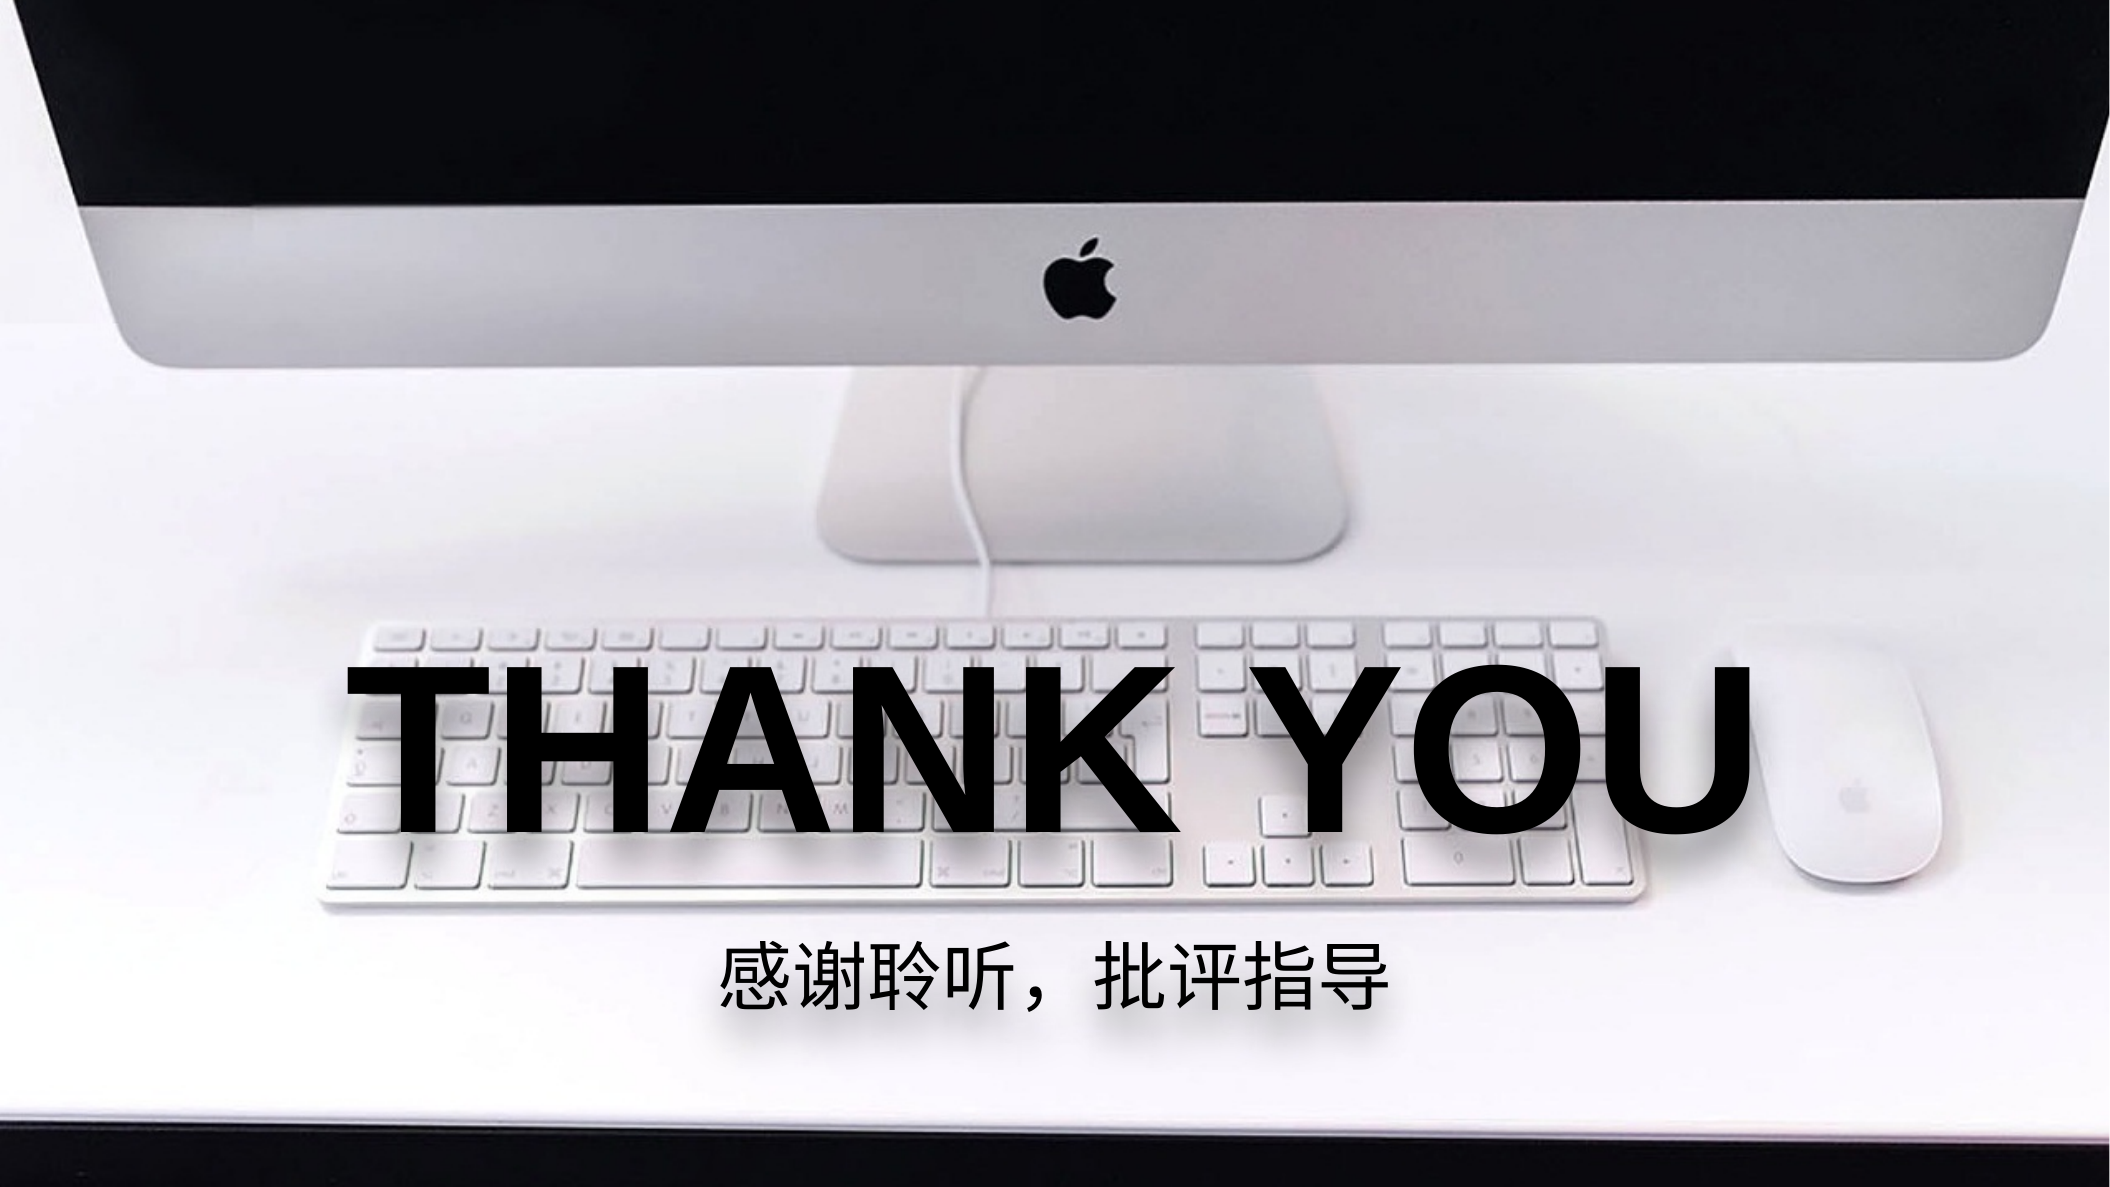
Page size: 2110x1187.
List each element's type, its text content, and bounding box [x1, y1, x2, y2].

text_box 感谢聆听，批评指导 [662, 929, 1447, 1020]
text_box [0, 0, 2110, 1187]
text_box Thank you [303, 593, 1807, 881]
